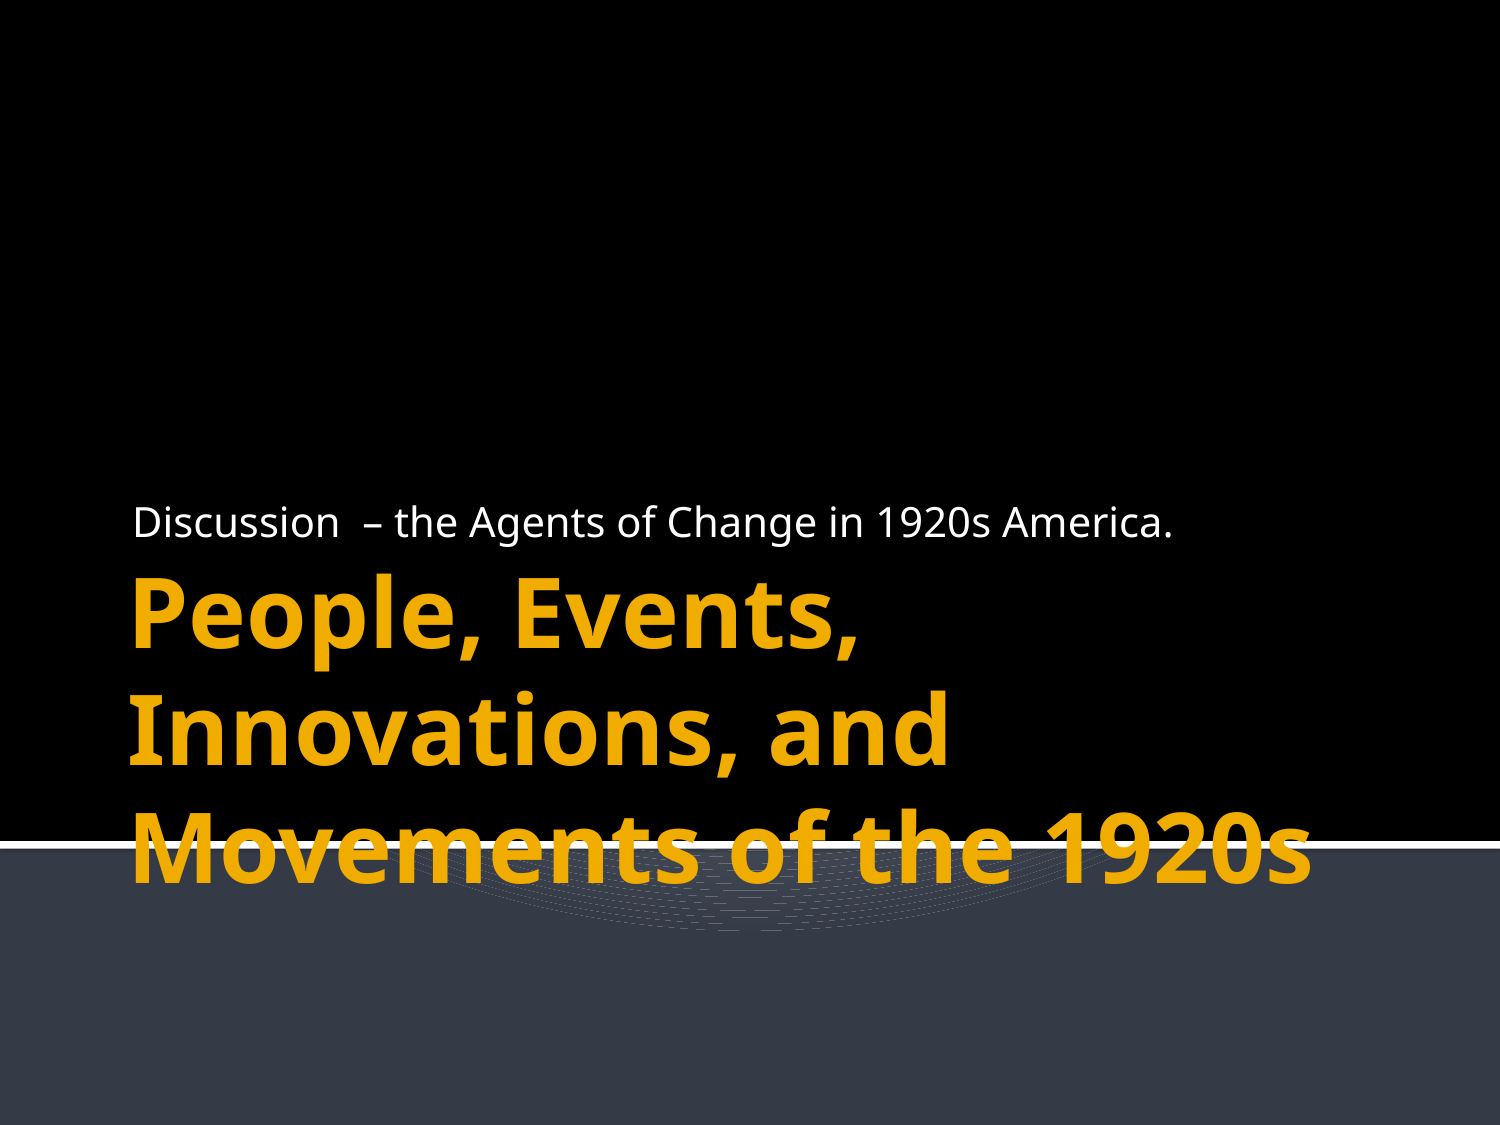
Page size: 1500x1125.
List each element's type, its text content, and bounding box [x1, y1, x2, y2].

title People, Events, Innovations, and Movements of the 1920s [112, 550, 1438, 825]
subtitle Discussion – the Agents of Change in 1920s America. [112, 299, 1438, 546]
